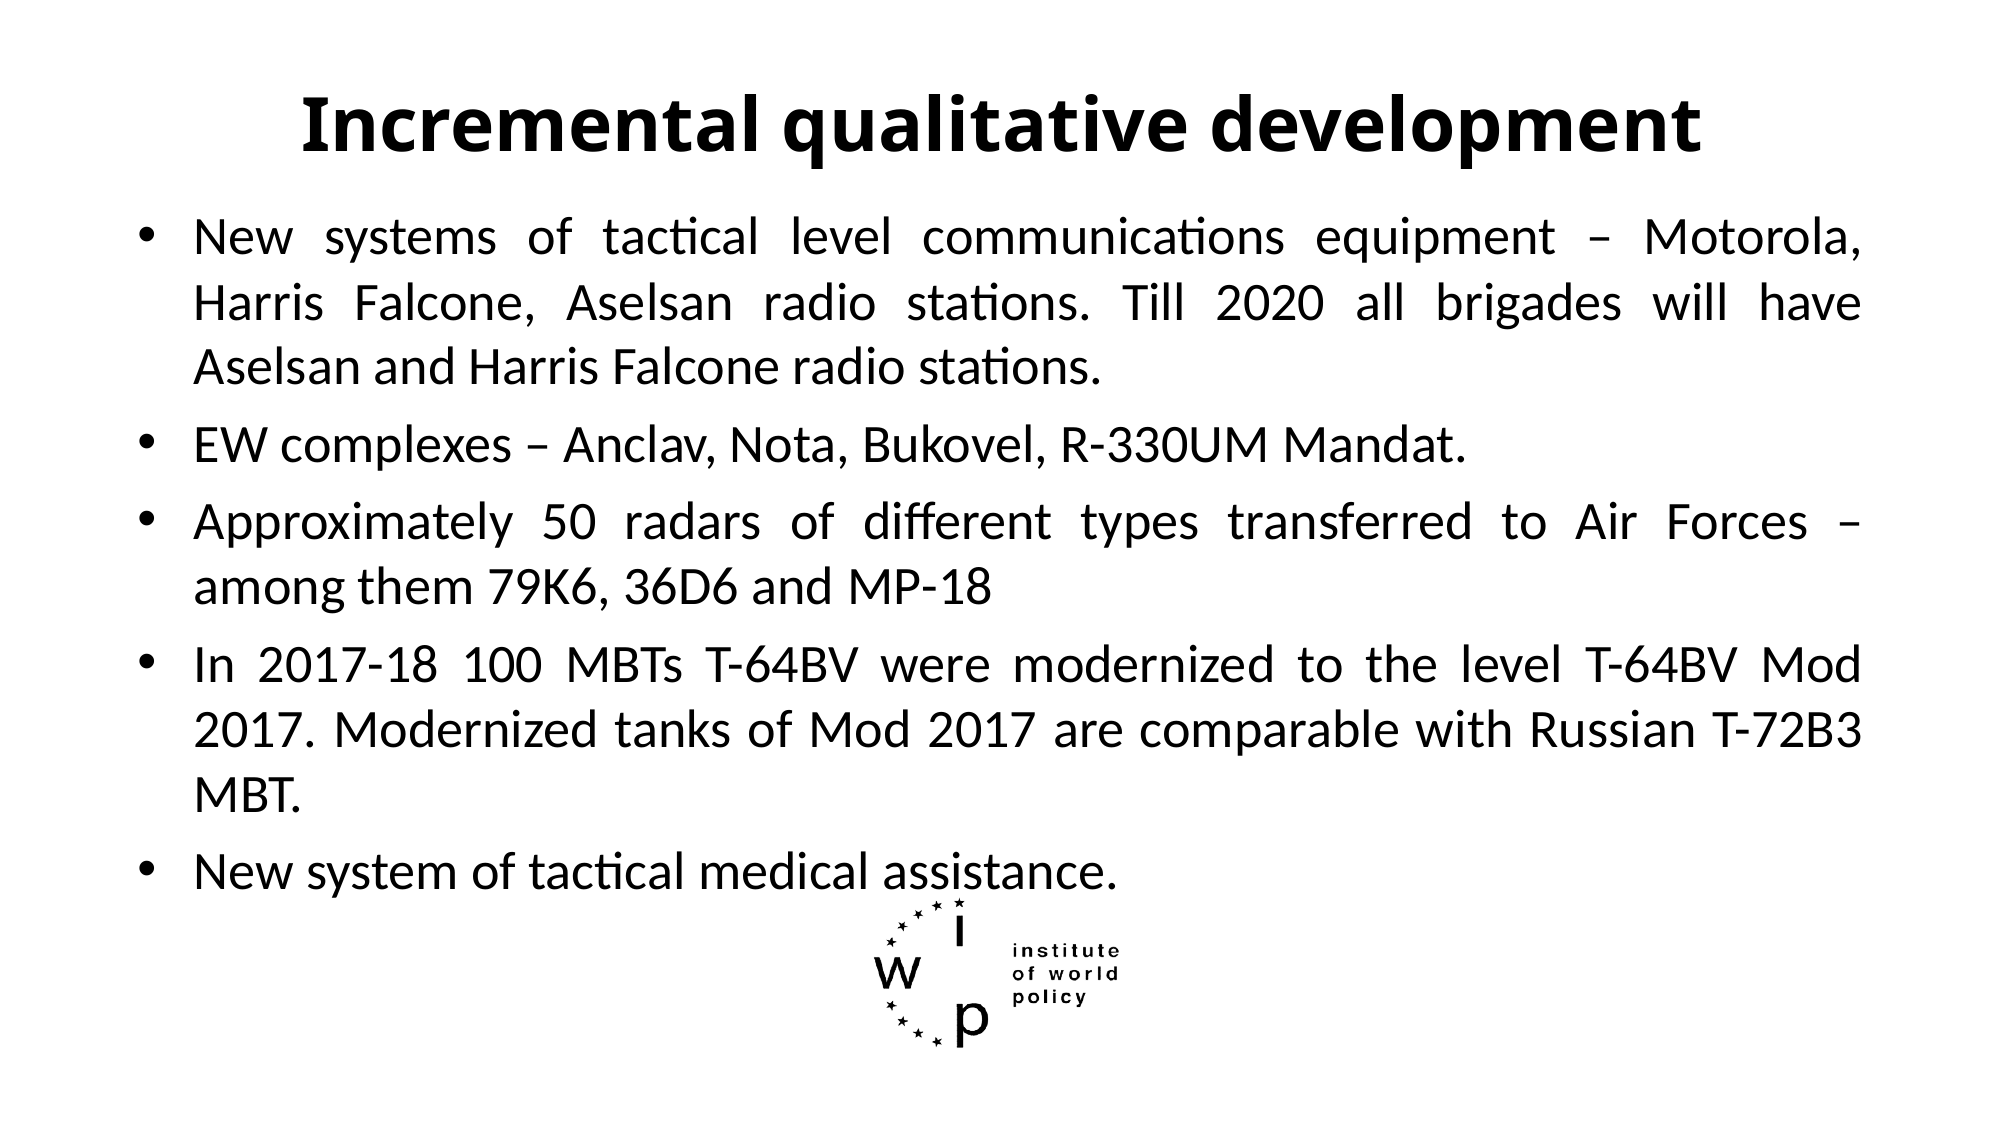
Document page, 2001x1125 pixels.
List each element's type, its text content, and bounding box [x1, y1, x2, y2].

picture [862, 882, 1138, 1067]
list New systems of tactical level communications equipment – Motorola, Harris Falcone, Aselsan radio stations. Till 2020 all brigades will have Aselsan and Harris Falcone radio stations. EW complexes – Anclav, Nota, Bukovel, R-330UM Mandat. Approximately 50 radars of different types transferred to Air Forces – among them 79K6, 36D6 and MP-18 In 2017-18 100 MBTs T-64BV were modernized to the level T-64BV Mod 2017. Modernized tanks of Mod 2017 are comparable with Russian T-72B3 MBT. New system of tactical medical assistance. [122, 193, 1881, 903]
title Incremental qualitative development [122, 58, 1883, 176]
